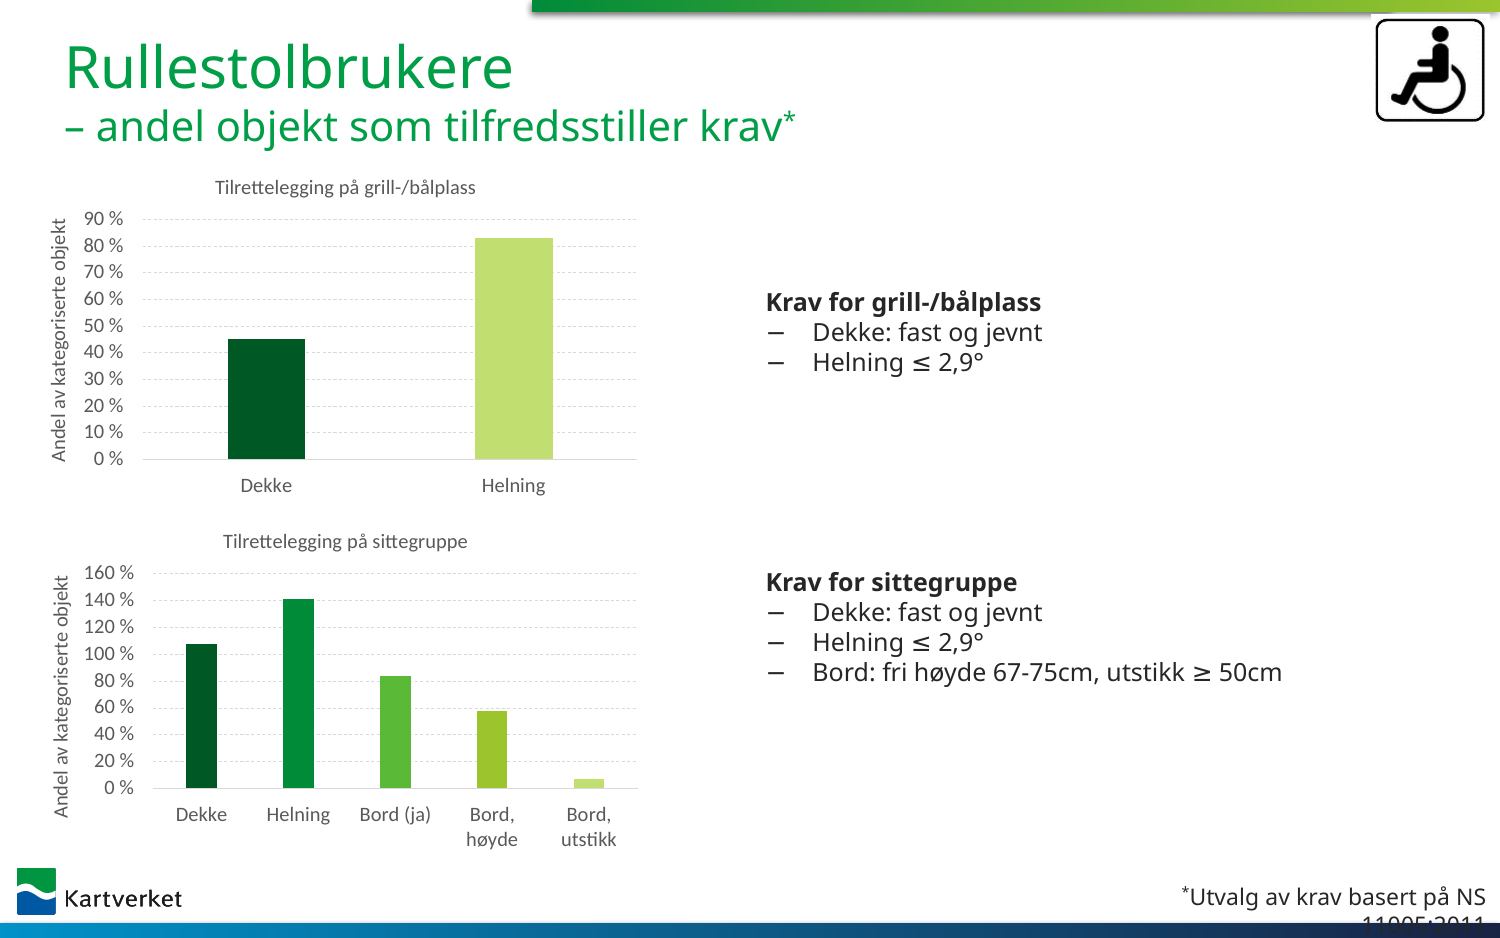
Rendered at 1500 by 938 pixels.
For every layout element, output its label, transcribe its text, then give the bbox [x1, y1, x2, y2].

text_box Krav for sittegruppe Dekke: fast og jevnt Helning ≤ 2,9° Bord: fri høyde 67-75cm, utstikk ≥ 50cm [750, 559, 1500, 694]
picture [41, 520, 650, 859]
picture [41, 166, 650, 505]
picture [1371, 13, 1491, 127]
text_box Krav for grill-/bålplass Dekke: fast og jevnt Helning ≤ 2,9° [750, 279, 1452, 384]
text_box Rullestolbrukere – andel objekt som tilfredsstiller krav* [49, 14, 1431, 158]
text_box *Utvalg av krav basert på NS 11005:2011 [1068, 873, 1500, 938]
